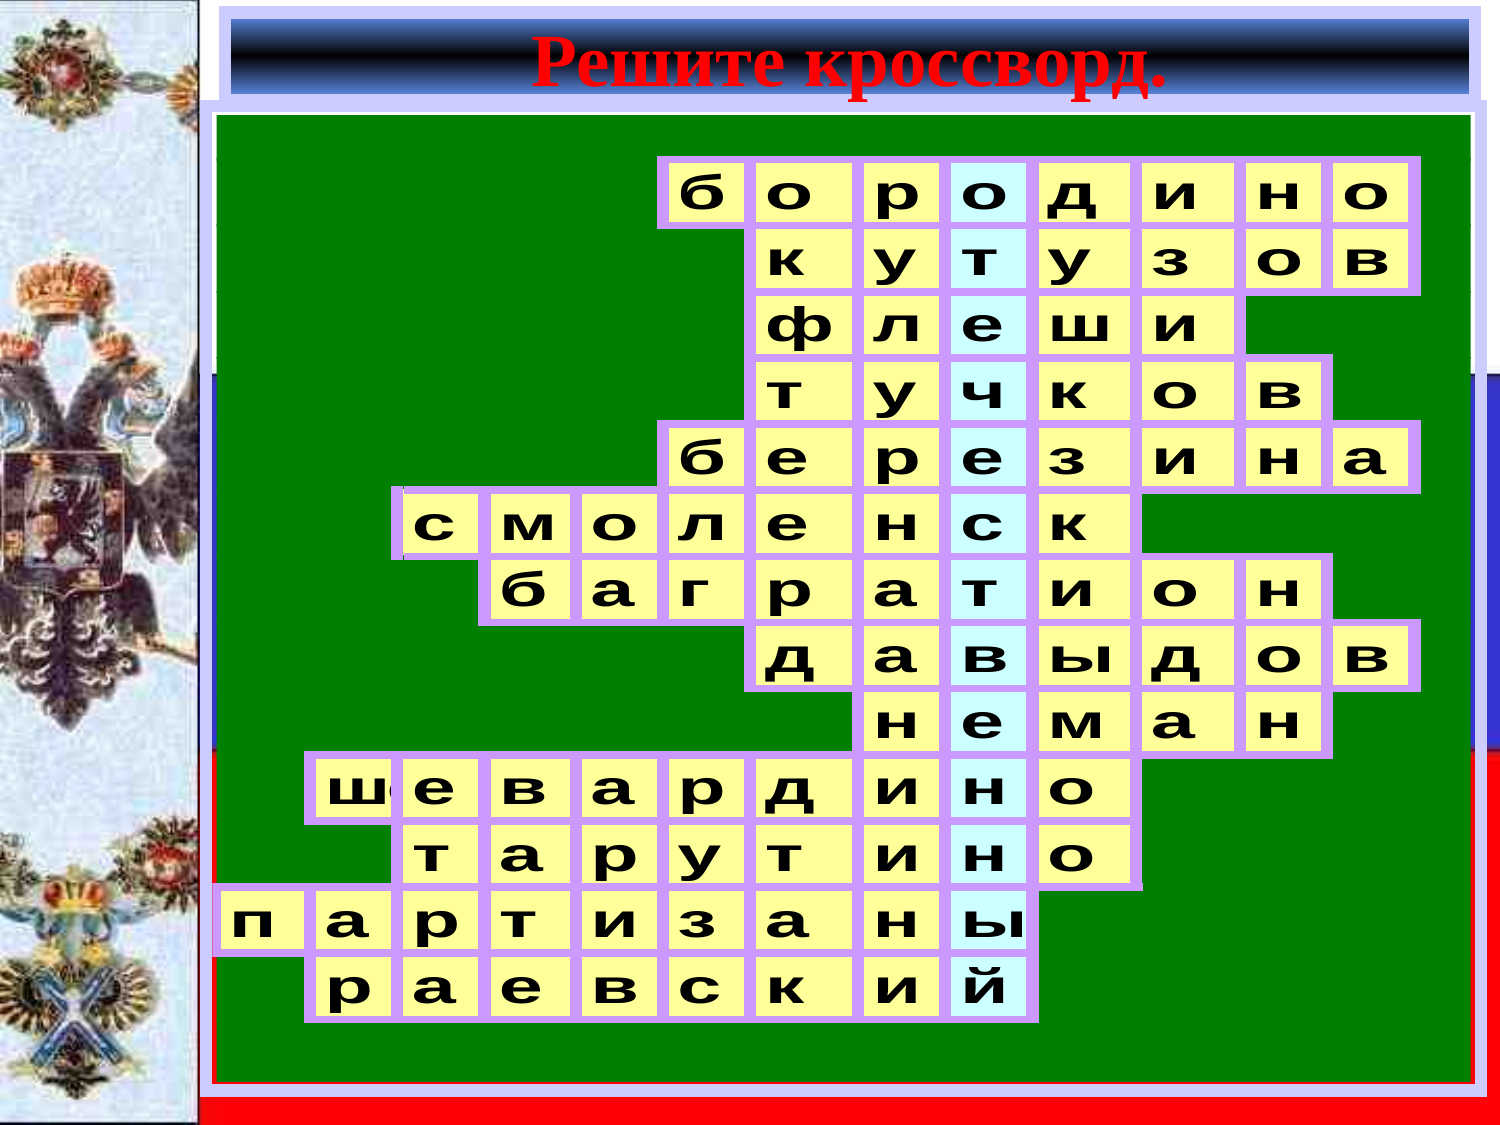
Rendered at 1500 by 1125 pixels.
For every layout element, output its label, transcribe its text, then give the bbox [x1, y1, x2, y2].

picture [0, 0, 1500, 1125]
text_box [212, 112, 1476, 1085]
title Решите кроссворд. [224, 12, 1476, 101]
